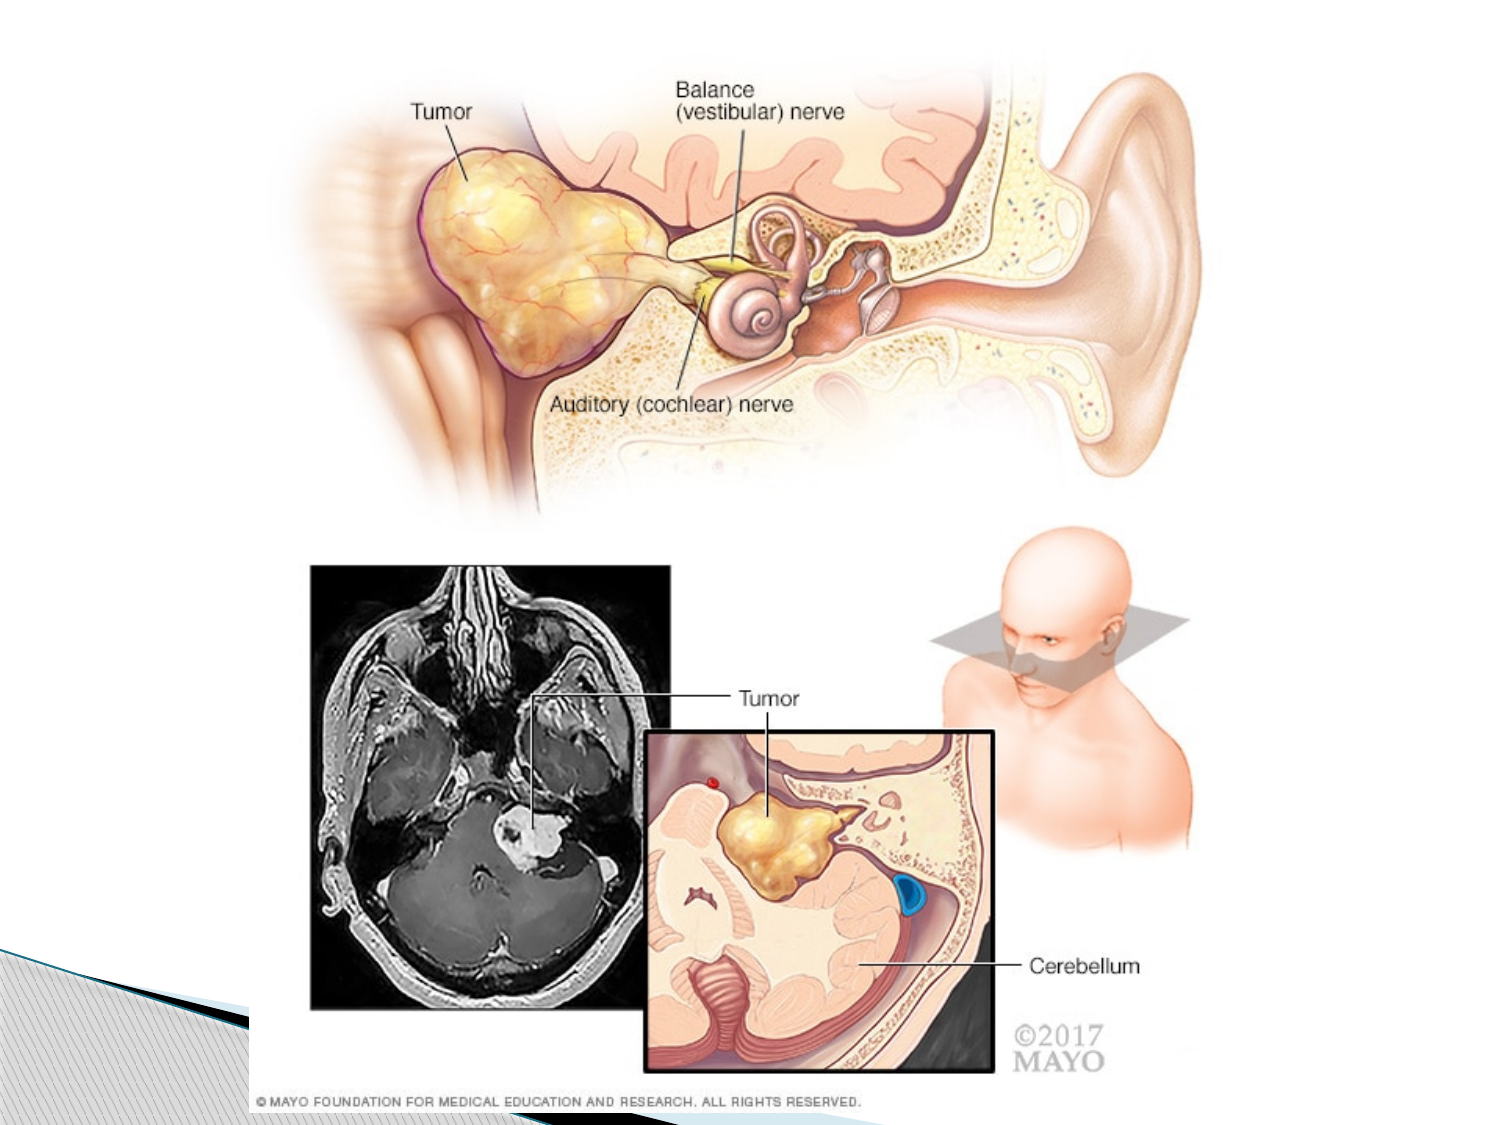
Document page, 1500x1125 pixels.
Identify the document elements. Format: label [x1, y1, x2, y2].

picture [249, 0, 1238, 1113]
